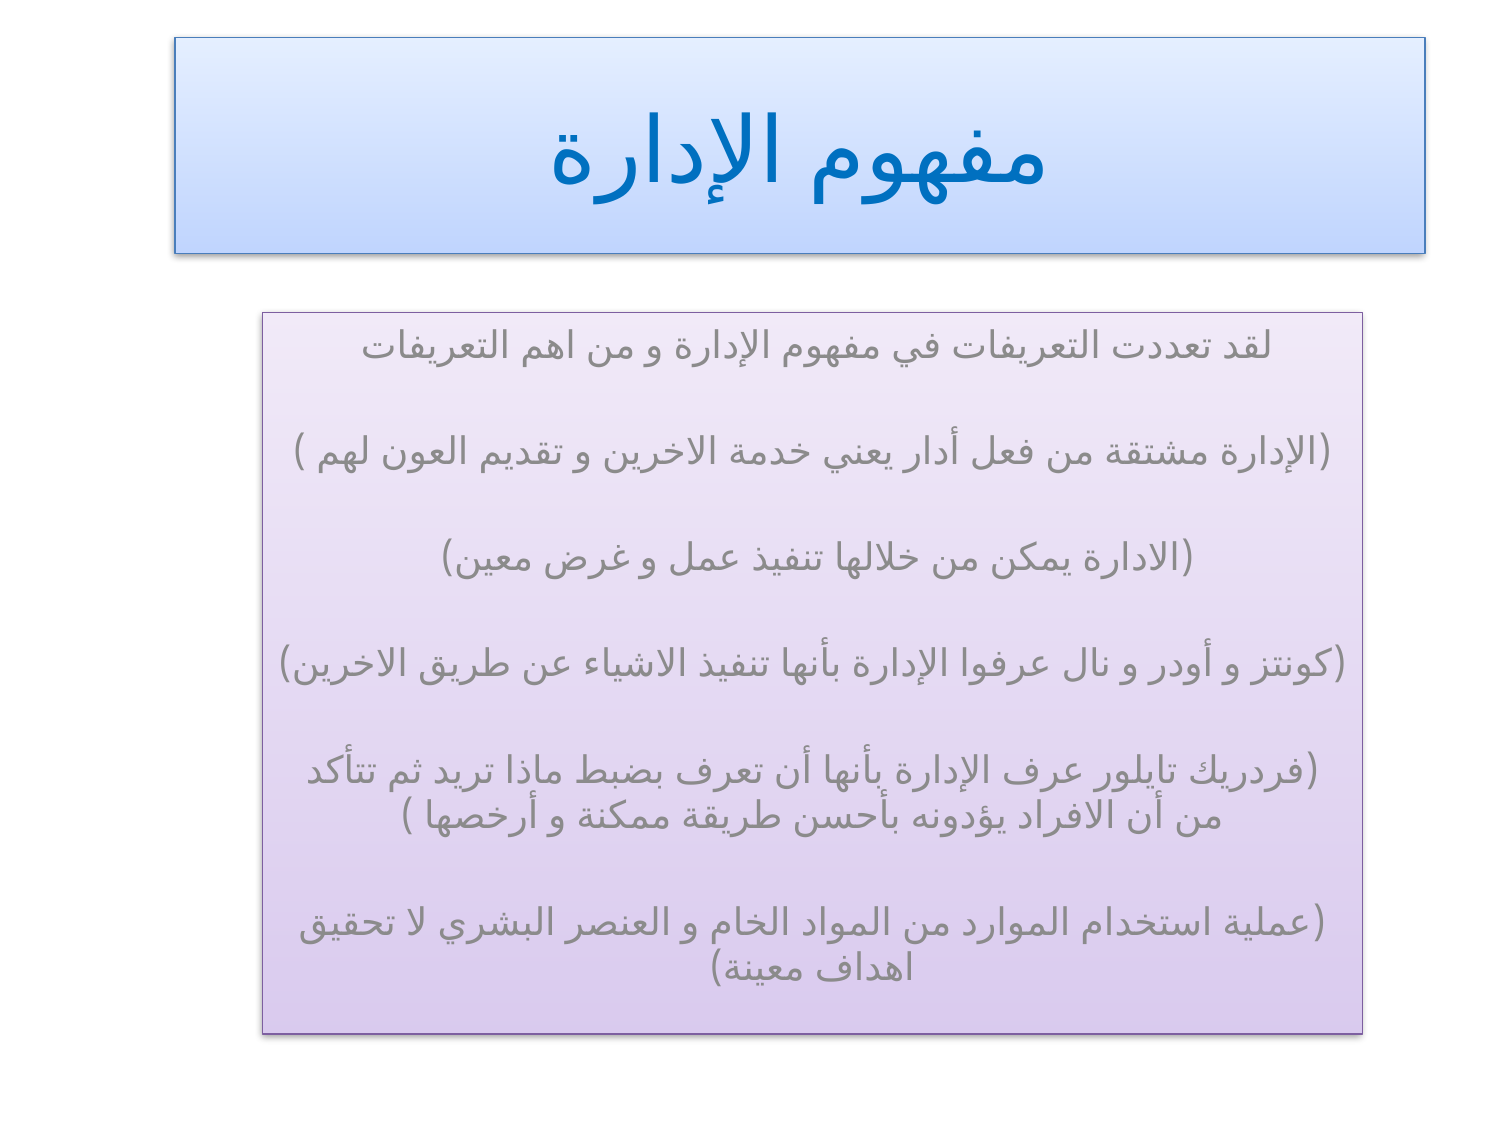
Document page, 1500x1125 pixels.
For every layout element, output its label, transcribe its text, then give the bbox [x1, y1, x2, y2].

title مفهوم الإدارة [174, 37, 1426, 254]
subtitle لقد تعددت التعريفات في مفهوم الإدارة و من اهم التعريفات (الإدارة مشتقة من فعل أدار يعني خدمة الاخرين و تقديم العون لهم ) (الادارة يمكن من خلالها تنفيذ عمل و غرض معين) (كونتز و أودر و نال عرفوا الإدارة بأنها تنفيذ الاشياء عن طريق الاخرين) (فردريك تايلور عرف الإدارة بأنها أن تعرف بضبط ماذا تريد ثم تتأكد من أن الافراد يؤدونه بأحسن طريقة ممكنة و أرخصها ) (عملية استخدام الموارد من المواد الخام و العنصر البشري لا تحقيق اهداف معينة) [262, 312, 1363, 1035]
